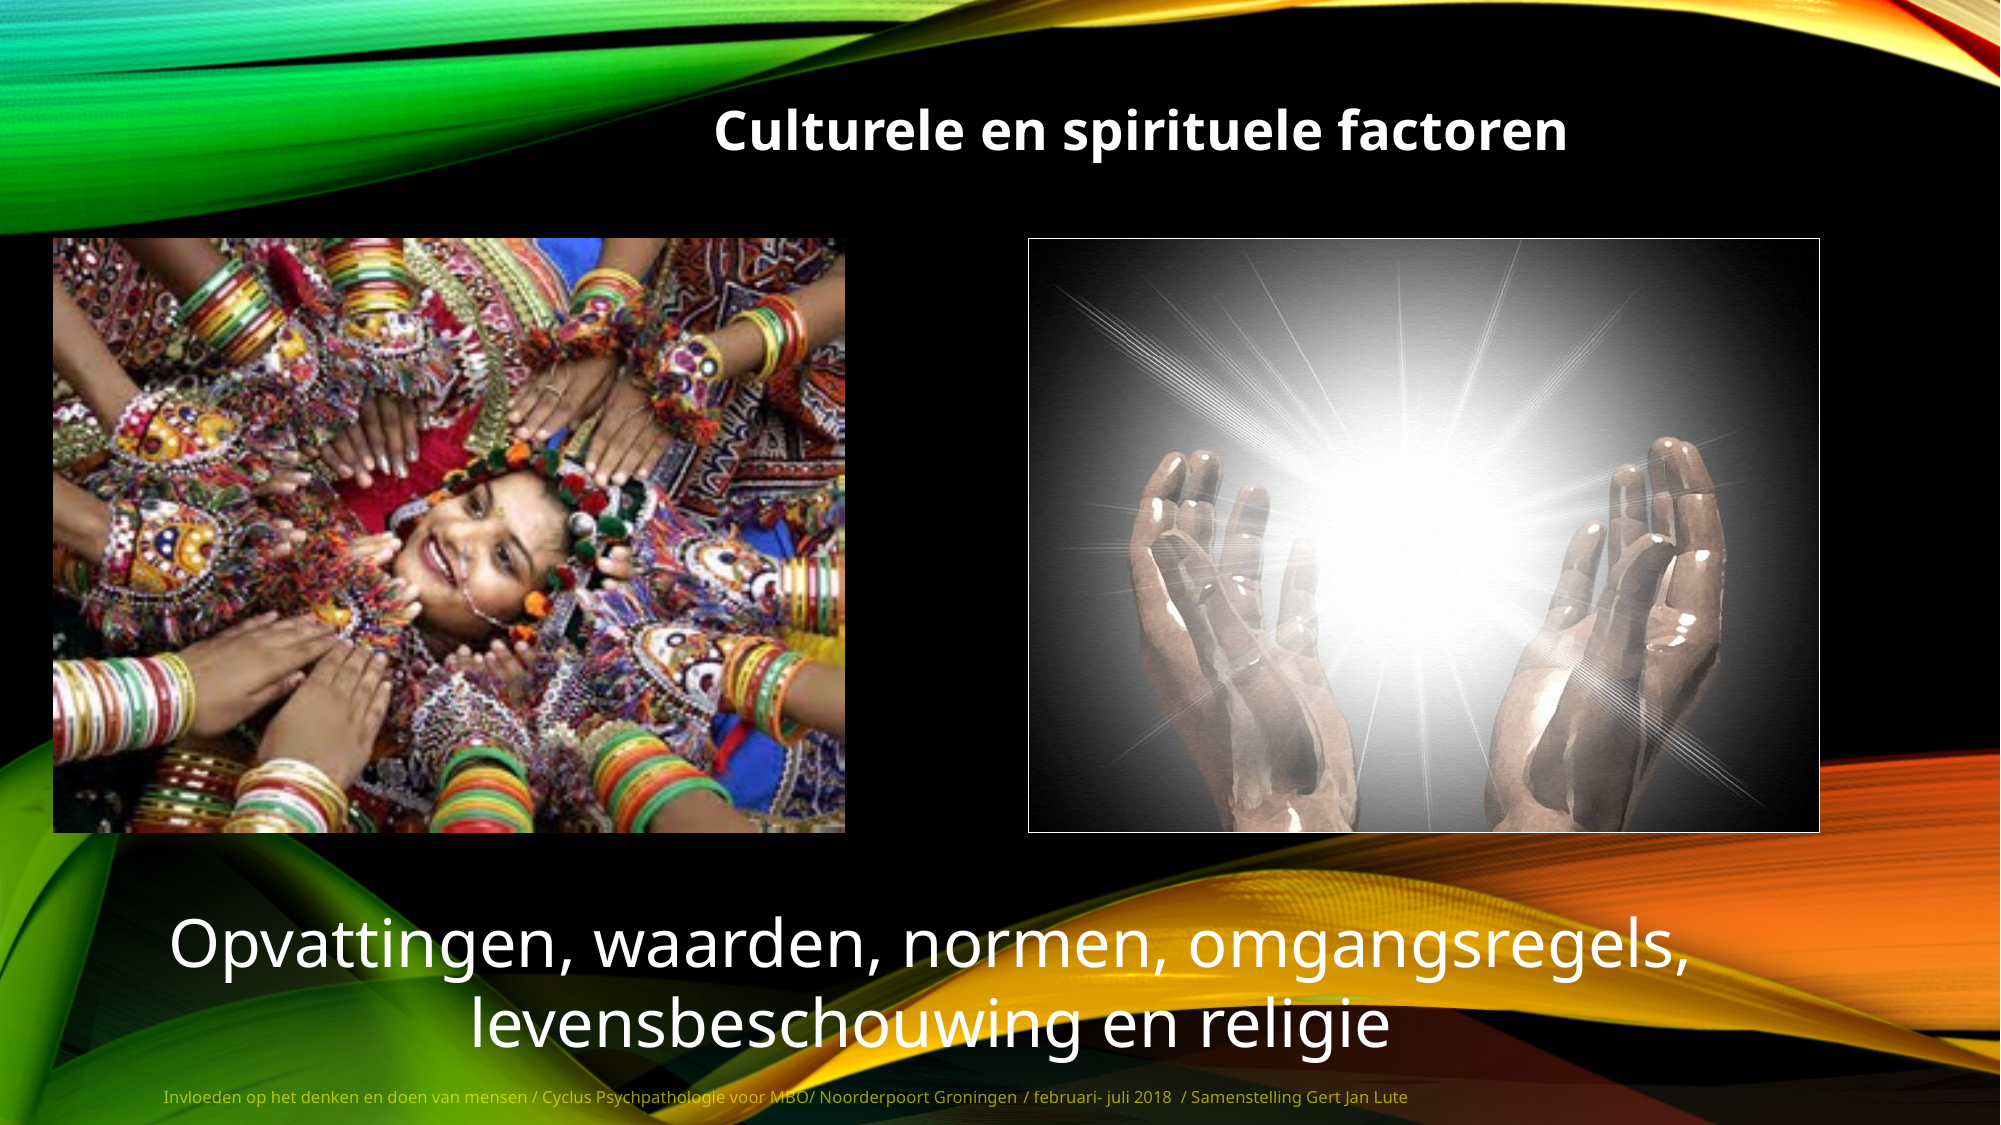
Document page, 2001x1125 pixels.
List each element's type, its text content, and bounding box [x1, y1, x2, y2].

picture [0, 238, 2000, 1125]
subtitle Culturele en spirituele factoren [698, 95, 1685, 209]
text_box Opvattingen, waarden, normen, omgangsregels, levensbeschouwing en religie [108, 893, 1755, 1069]
picture [0, 0, 2000, 237]
text_box Invloeden op het denken en doen van mensen / Cyclus Psychpathologie voor MBO/ Noorderpoort Groningen / februari- juli 2018 / Samenstelling Gert Jan Lute [148, 1069, 1857, 1125]
